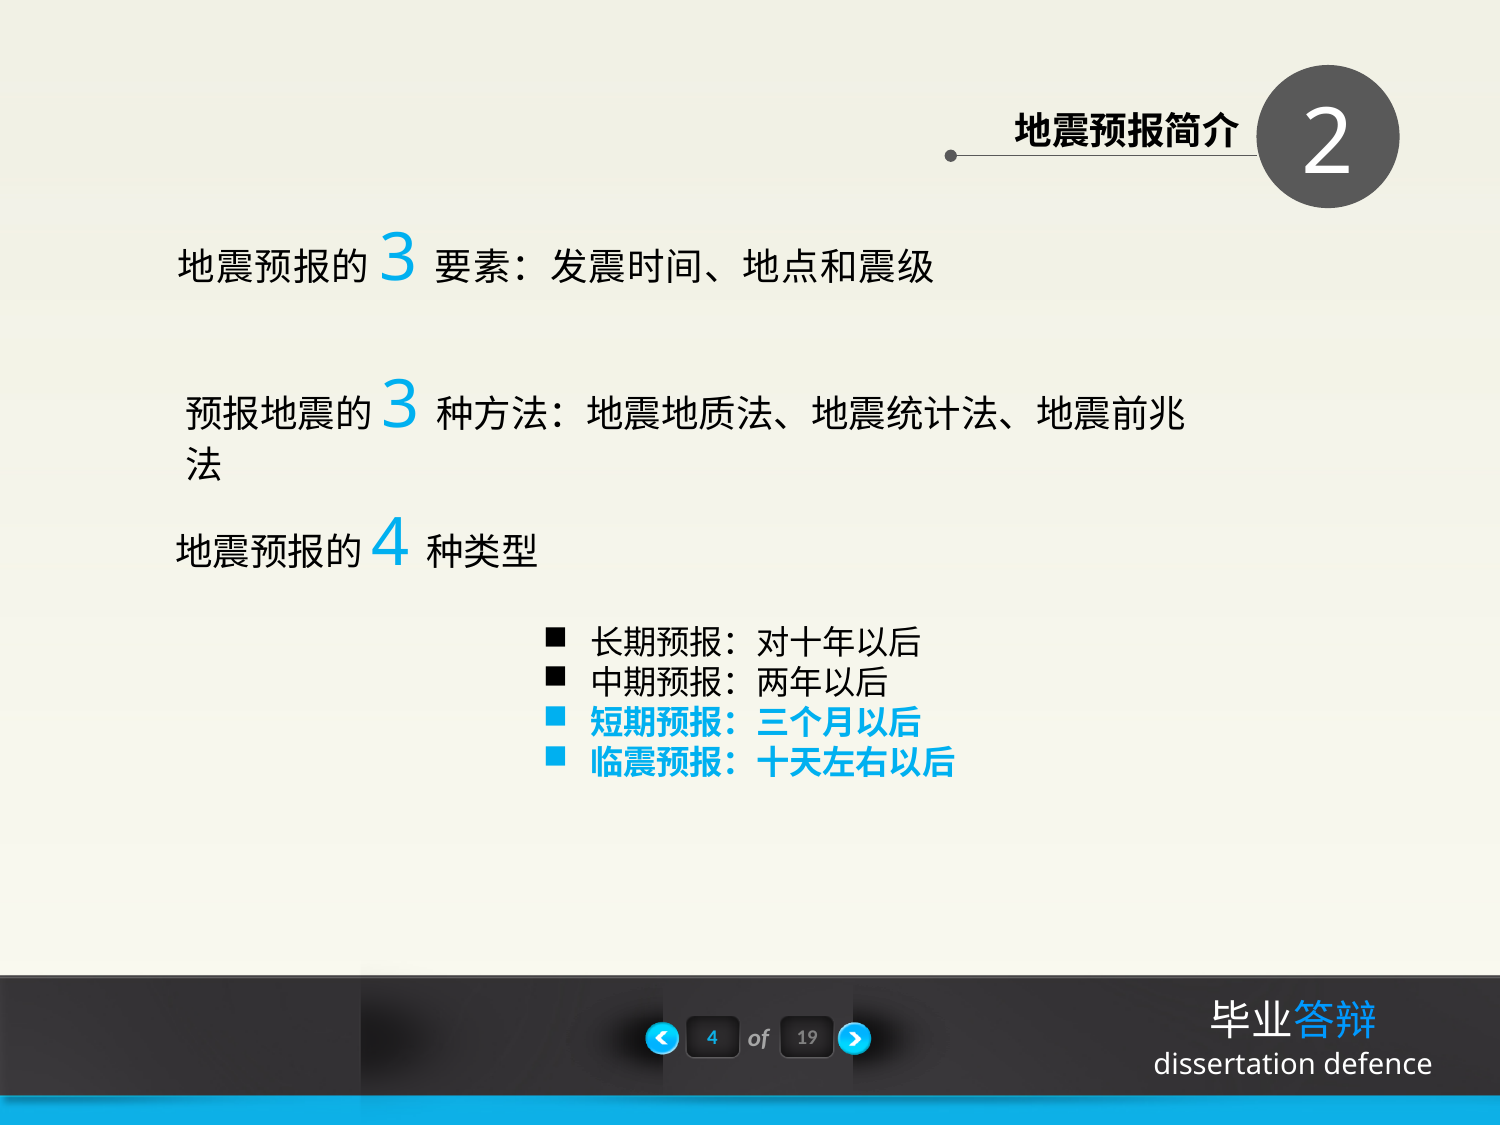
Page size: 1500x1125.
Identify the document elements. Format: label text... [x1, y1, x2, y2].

picture [0, 0, 1500, 1096]
text_box 毕业答辩 dissertation defence [1080, 998, 1500, 1088]
text_box 地震预报简介 [1000, 100, 1256, 155]
text_box 预报地震的3种方法：地震地质法、地震统计法、地震前兆法 [170, 353, 1223, 494]
text_box 地震预报的3要素：发震时间、地点和震级 [162, 206, 950, 302]
text_box 2 [1254, 62, 1402, 211]
text_box 长期预报：对十年以后 中期预报：两年以后 短期预报：三个月以后 临震预报：十天左右以后 [528, 613, 971, 789]
text_box 地震预报的4种类型 [160, 491, 554, 587]
text_box of [747, 1014, 773, 1059]
